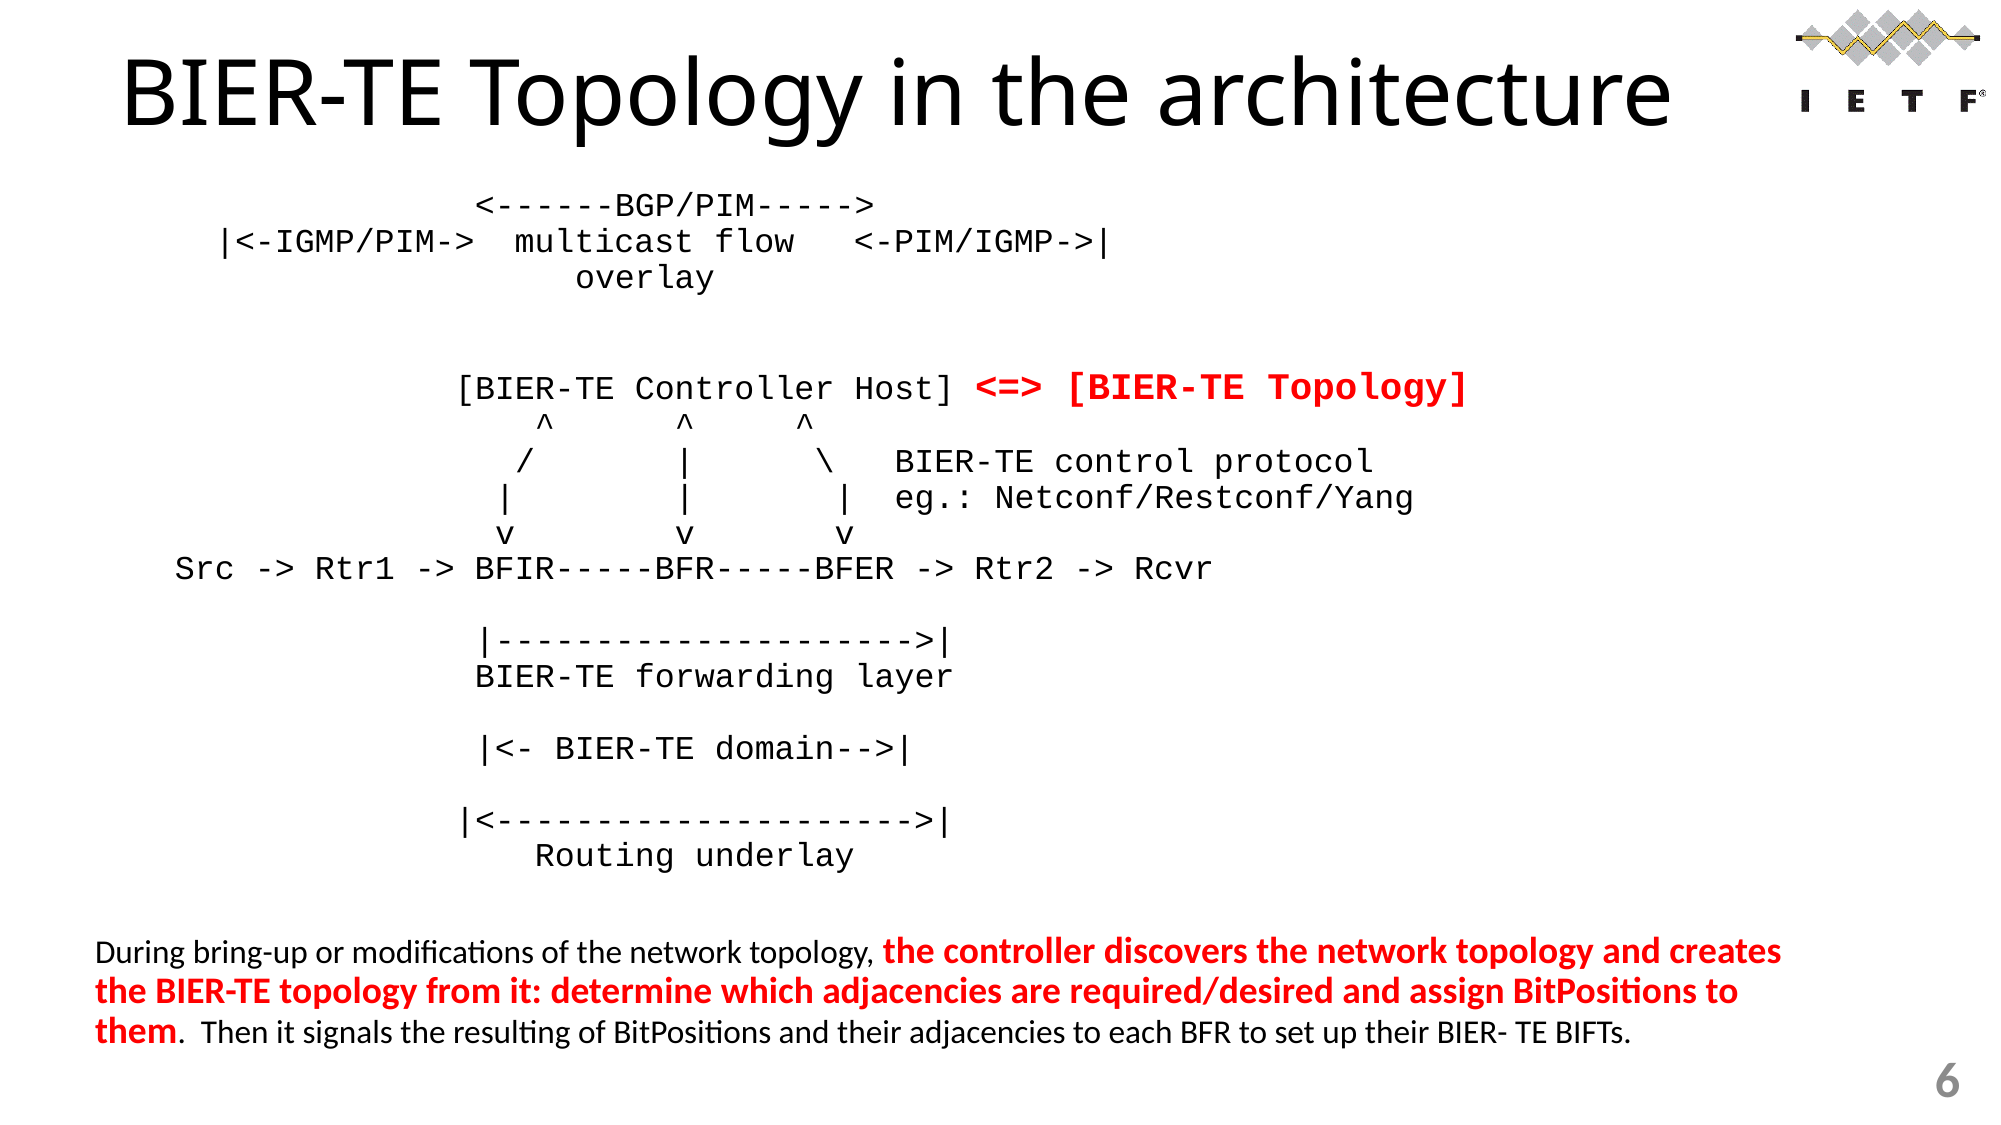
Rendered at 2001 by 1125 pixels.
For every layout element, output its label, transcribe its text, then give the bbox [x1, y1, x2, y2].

title BIER-TE Topology in the architecture [104, 16, 1830, 175]
picture [1781, 1, 2000, 119]
list <------BGP/PIM-----> |<-IGMP/PIM-> multicast flow <-PIM/IGMP->| overlay [BIER-TE Controller Host] <=> [BIER-TE Topology] ^ ^ ^ / | \ BIER-TE control protocol | | | eg.: Netconf/Restconf/Yang v v v Src -> Rtr1 -> BFIR-----BFR-----BFER -> Rtr2 -> Rcvr |--------------------->| BIER-TE forwarding layer |<- BIER-TE domain-->| |<--------------------->| Routing underlay During bring-up or modifications of the network topology, the controller discovers the network topology and creates the BIER-TE topology from it: determine which adjacencies are required/desired and assign BitPositions to them. Then it signals the resulting of BitPositions and their adjacencies to each BFR to set up their BIER- TE BIFTs. [79, 180, 1850, 1125]
slide_number 6 [1876, 1047, 1975, 1108]
